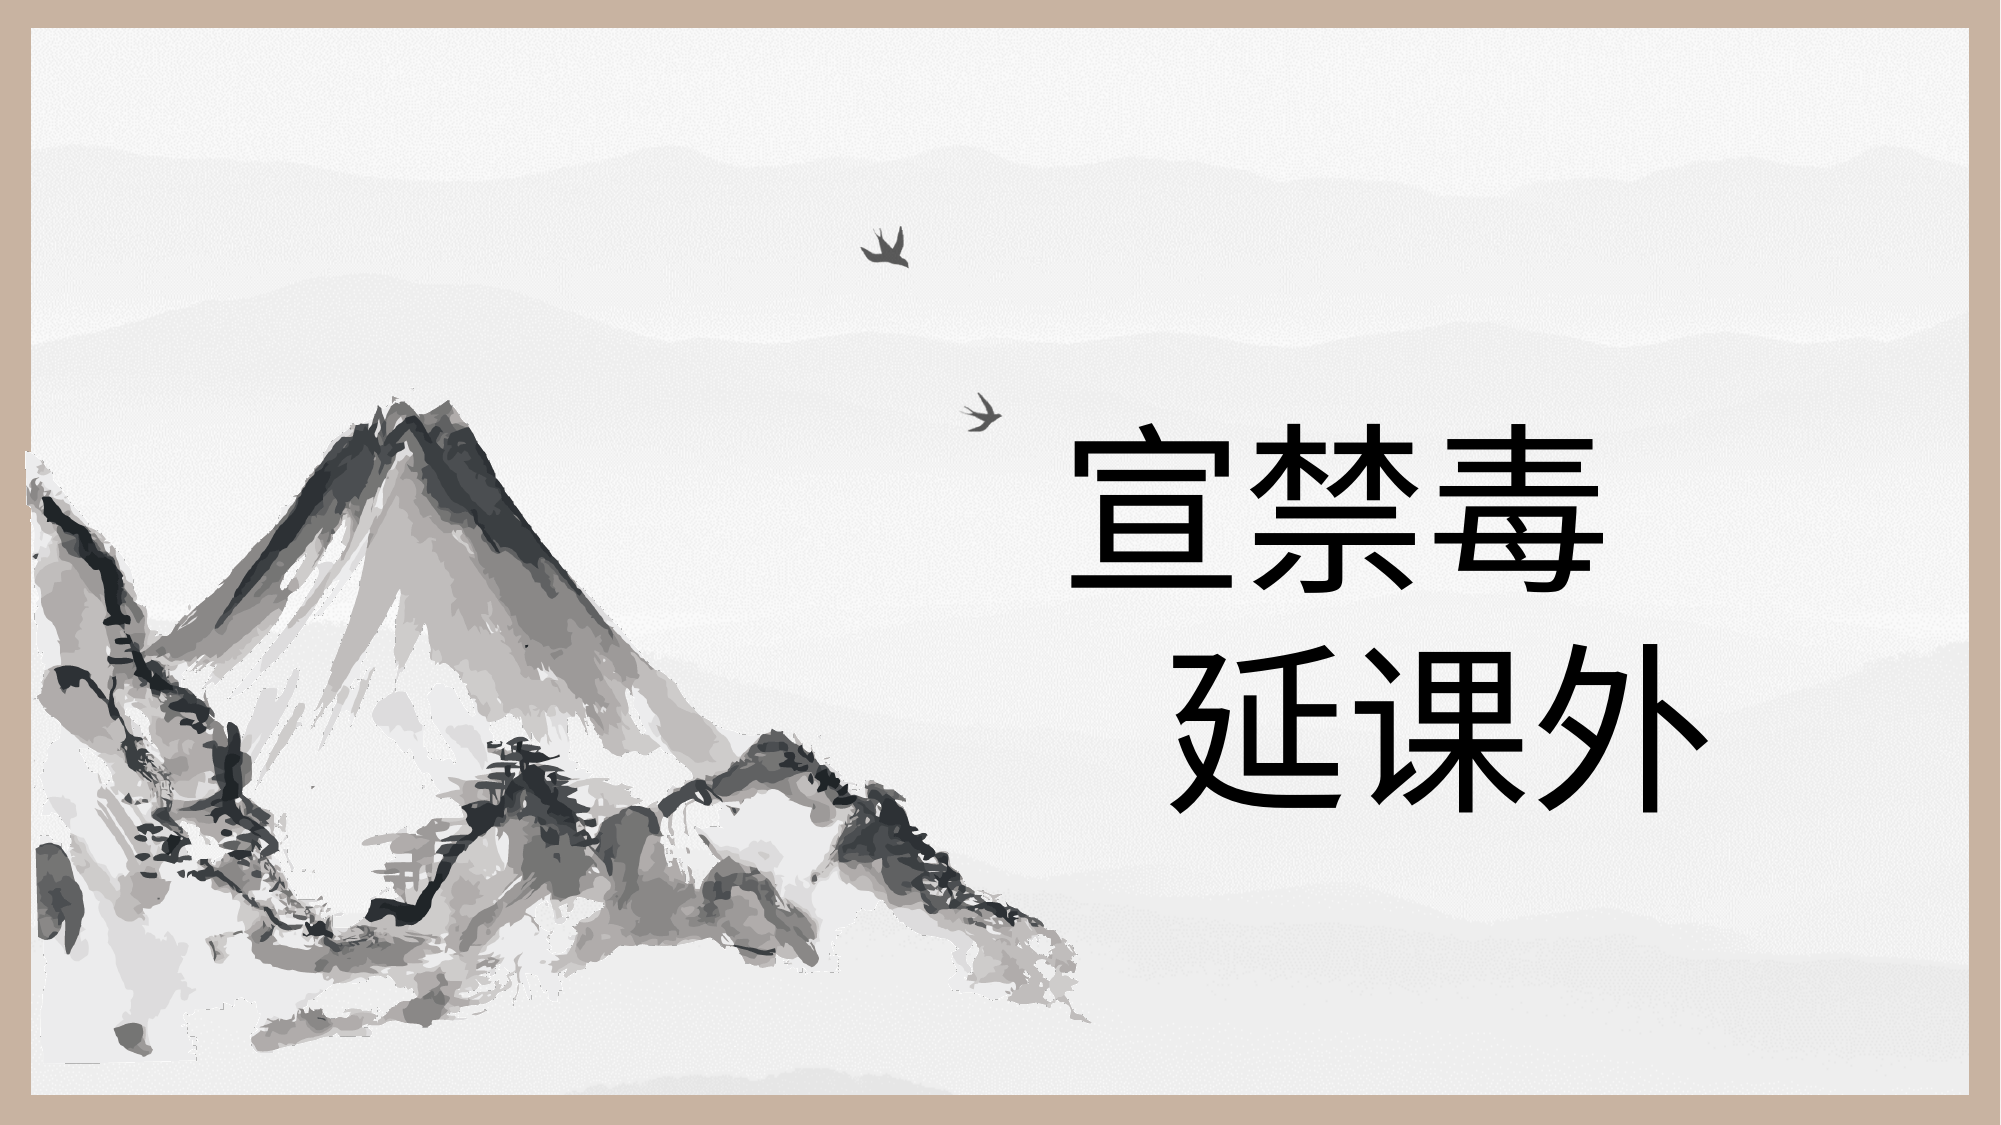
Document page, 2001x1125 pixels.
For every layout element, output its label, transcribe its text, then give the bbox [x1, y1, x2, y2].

text_box 宣禁毒 延课外 [1092, 387, 1824, 843]
picture [25, 28, 1969, 1095]
